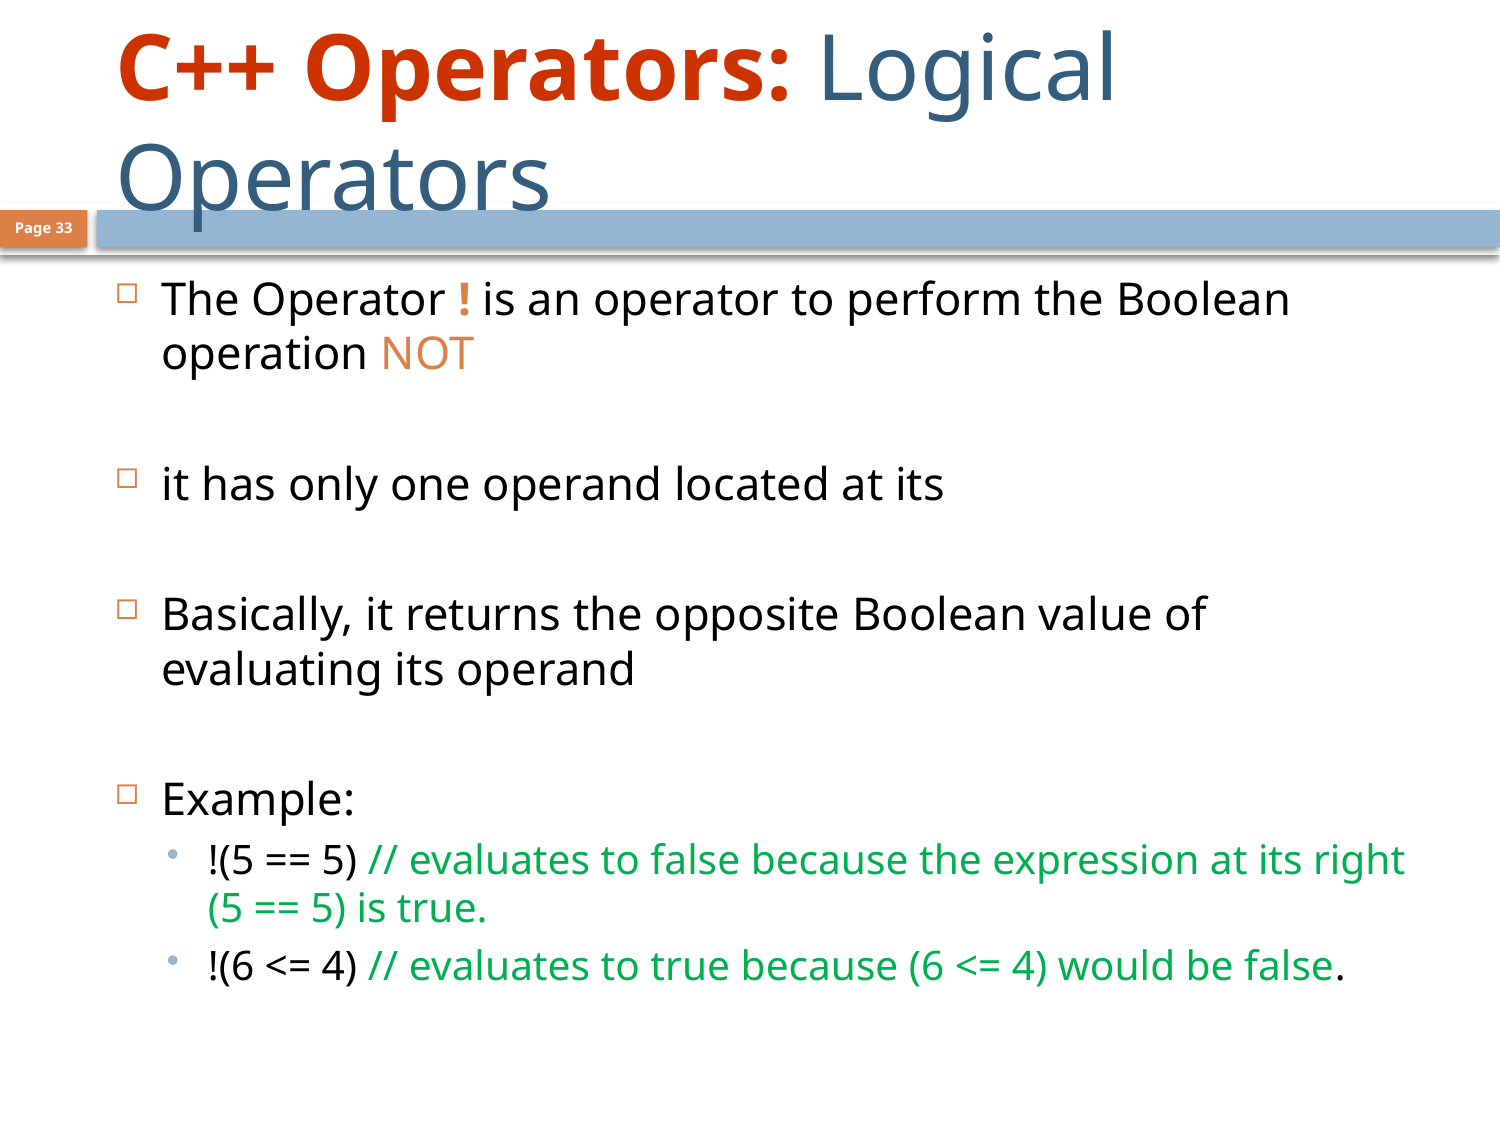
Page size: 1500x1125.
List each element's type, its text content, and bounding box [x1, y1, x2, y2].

list The Operator ! is an operator to perform the Boolean operation NOT it has only one operand located at its Basically, it returns the opposite Boolean value of evaluating its operand Example: !(5 == 5) // evaluates to false because the expression at its right (5 == 5) is true. !(6 <= 4) // evaluates to true because (6 <= 4) would be false. [100, 262, 1438, 1000]
slide_number Page 33 [0, 208, 88, 249]
title C++ Operators: Logical Operators [100, 37, 1438, 200]
